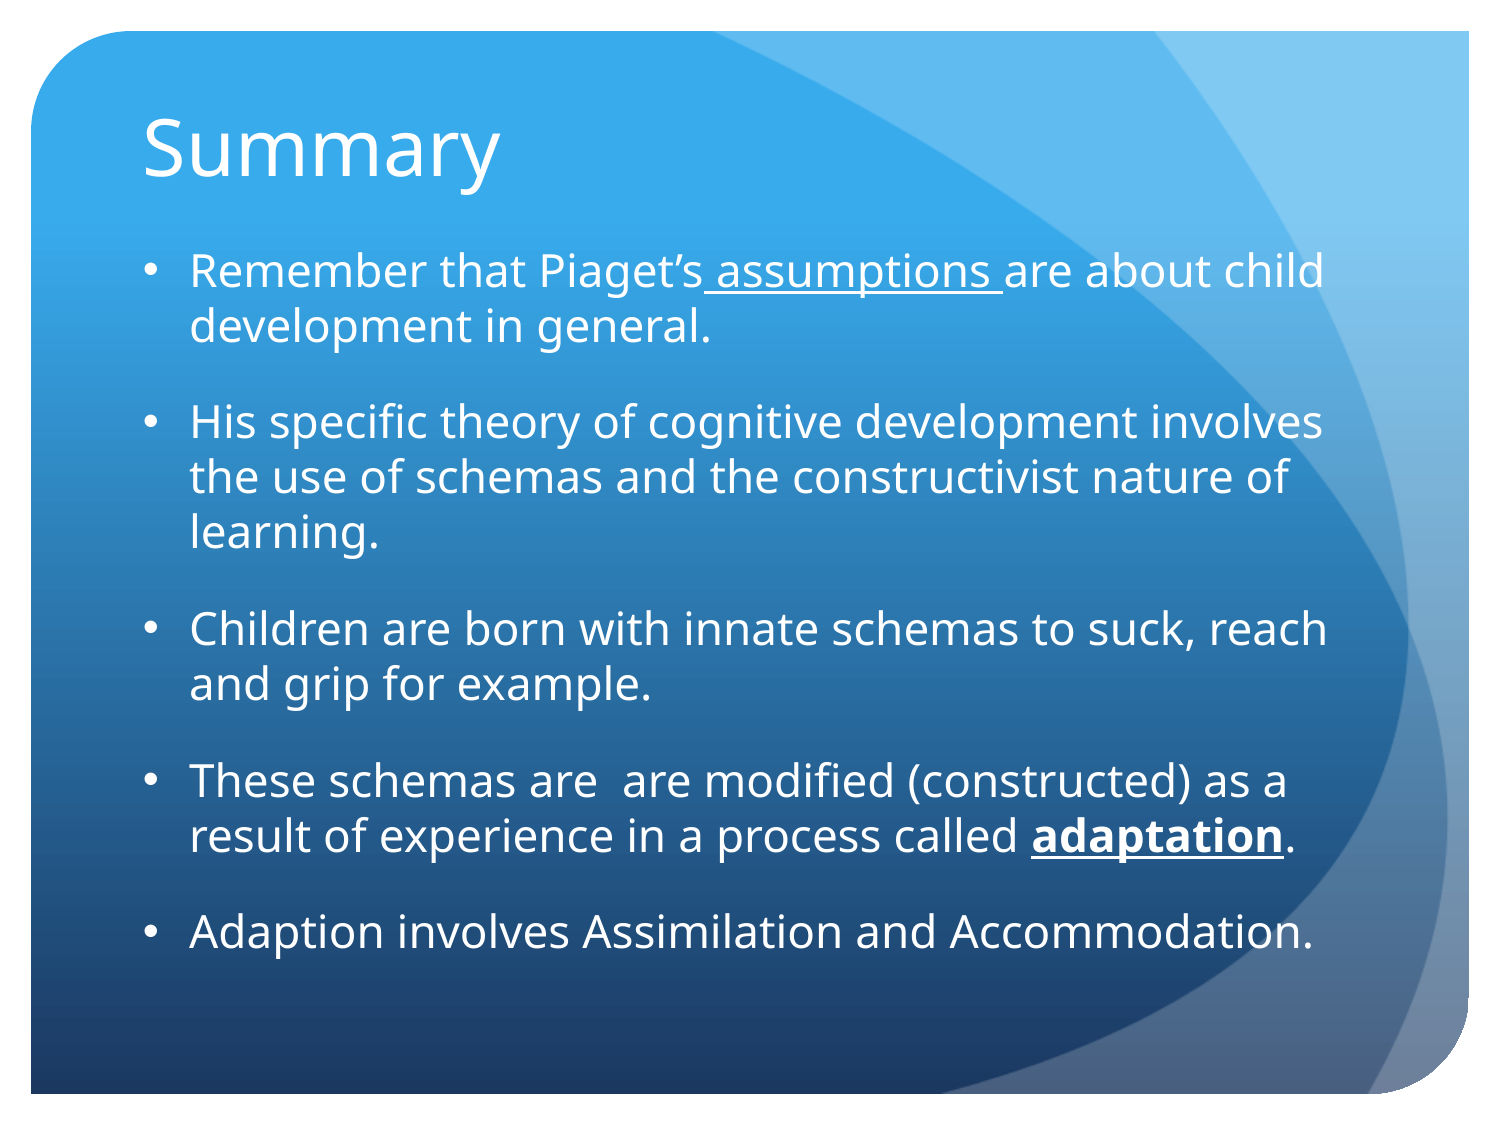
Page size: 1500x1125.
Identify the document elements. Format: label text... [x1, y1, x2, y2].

list Remember that Piaget’s assumptions are about child development in general. His specific theory of cognitive development involves the use of schemas and the constructivist nature of learning. Children are born with innate schemas to suck, reach and grip for example. These schemas are are modified (constructed) as a result of experience in a process called adaptation. Adaption involves Assimilation and Accommodation. [127, 233, 1372, 991]
title Summary [127, 62, 1372, 200]
picture [24, 30, 1473, 1094]
